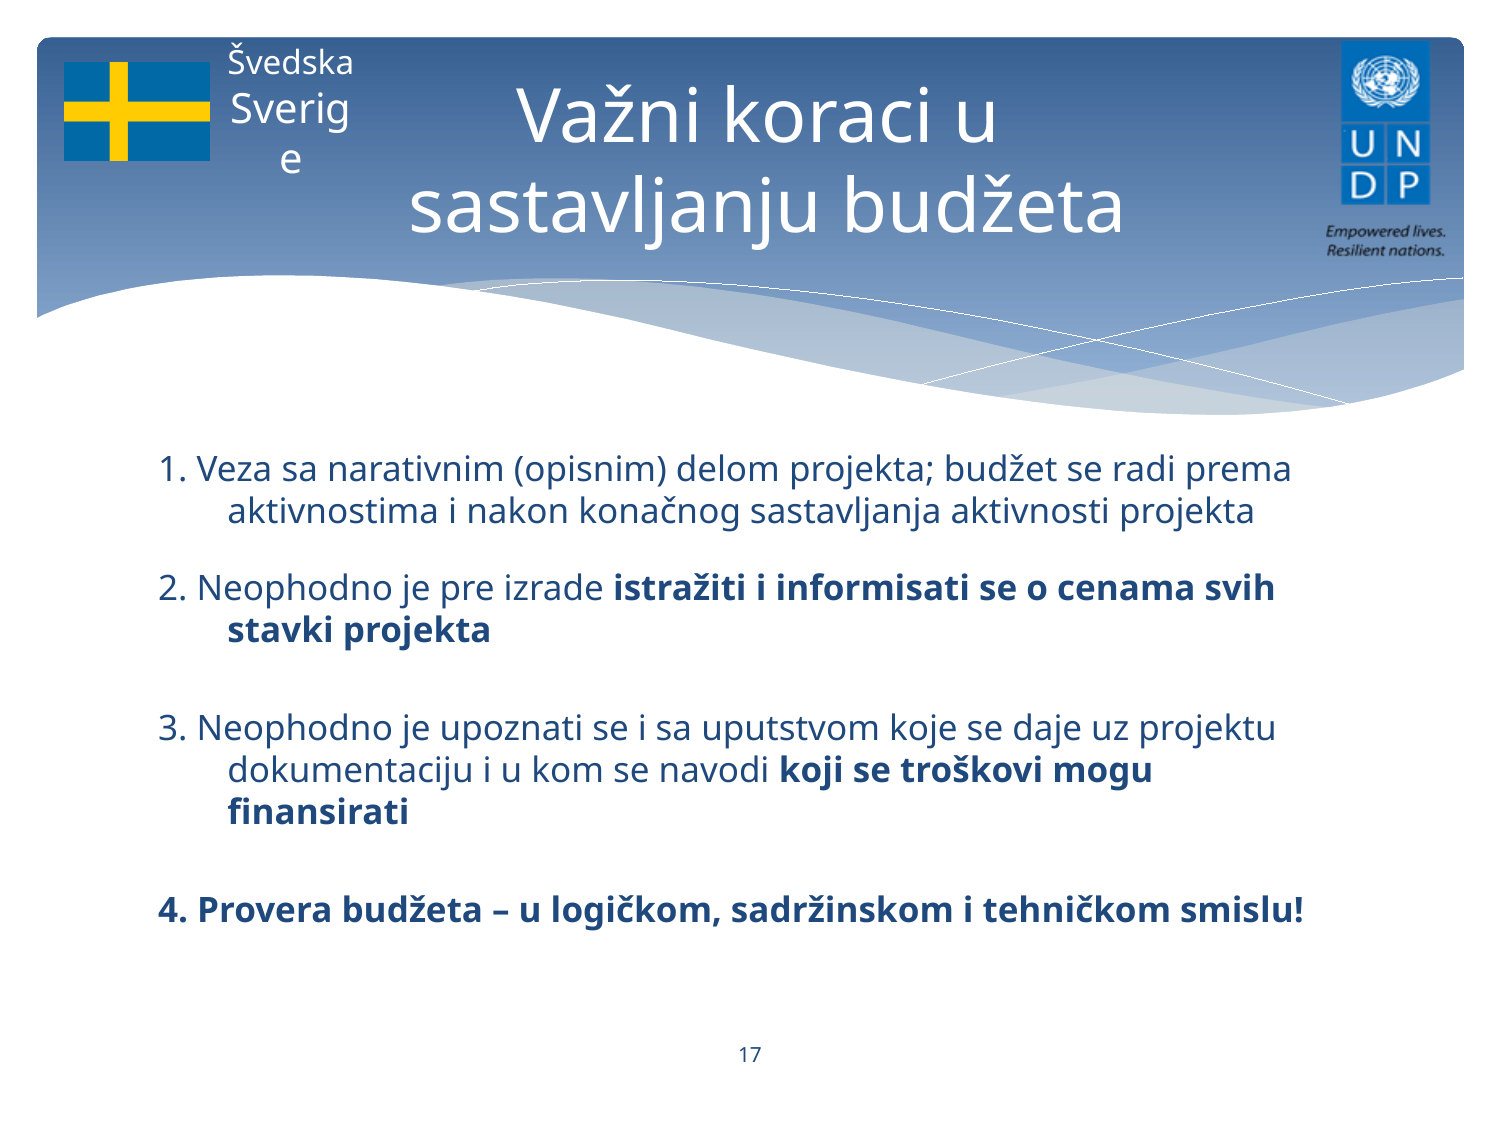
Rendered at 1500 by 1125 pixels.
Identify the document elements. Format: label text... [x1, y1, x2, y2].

slide_number 17 [654, 1025, 846, 1086]
picture [1326, 41, 1449, 281]
list 1. Veza sa narativnim (opisnim) delom projekta; budžet se radi prema aktivnostima i nakon konačnog sastavljanja aktivnosti projekta 2. Neophodno je pre izrade istražiti i informisati se o cenama svih stavki projekta 3. Neophodno je upoznati se i sa uputstvom koje se daje uz projektu dokumentaciju i u kom se navodi koji se troškovi mogu finansirati 4. Provera budžeta – u logičkom, sadržinskom i tehničkom smislu! [143, 438, 1359, 1005]
text_box Švedska Sverige [210, 61, 378, 162]
title Važni koraci u sastavljanju budžeta [92, 54, 1320, 261]
picture [64, 62, 210, 162]
